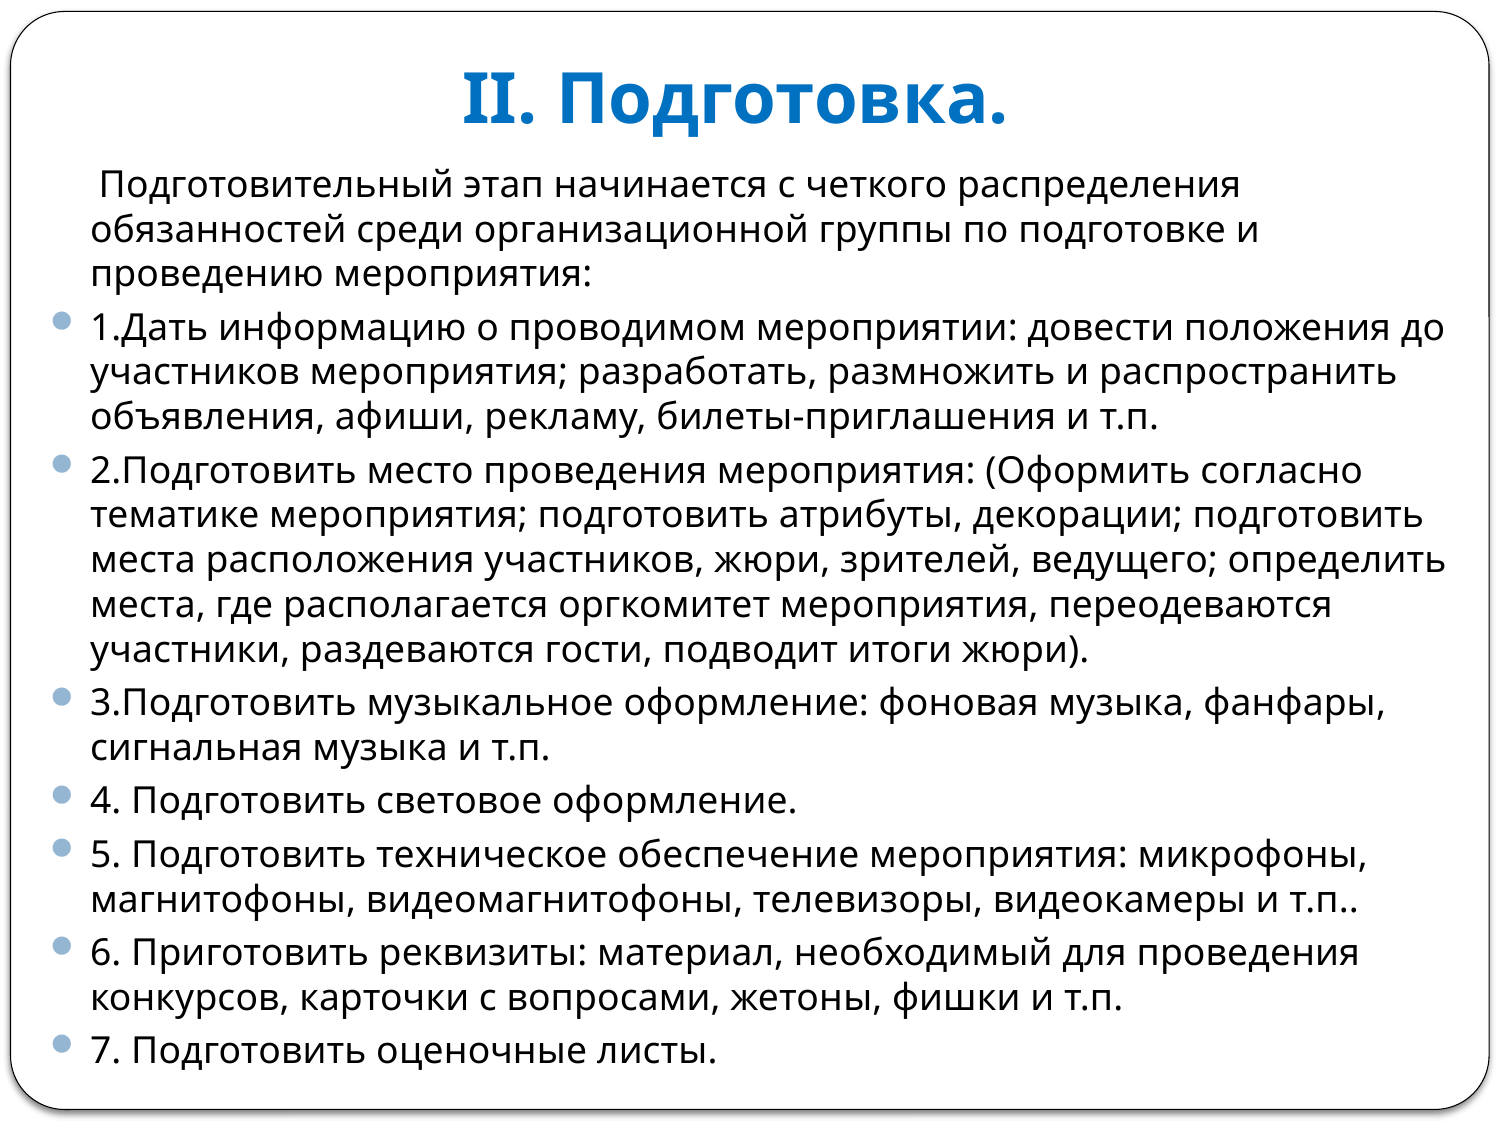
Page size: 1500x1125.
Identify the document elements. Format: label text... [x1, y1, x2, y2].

list Подготовительный этап начинается с четкого распределения обязанностей среди организационной группы по подготовке и проведению мероприятия: 1.Дать информацию о проводимом мероприятии: довести положения до участников мероприятия; разработать, размножить и распространить объявления, афиши, рекламу, билеты-приглашения и т.п. 2.Подготовить место проведения мероприятия: (Оформить согласно тематике мероприятия; подготовить атрибуты, декорации; подготовить места расположения участников, жюри, зрителей, ведущего; определить места, где располагается оргкомитет мероприятия, переодеваются участники, раздеваются гости, подводит итоги жюри). 3.Подготовить музыкальное оформление: фоновая музыка, фанфары, сигнальная музыка и т.п. 4. Подготовить световое оформление. 5. Подготовить техническое обеспечение мероприятия: микрофоны, магнитофоны, видеомагнитофоны, телевизоры, видеокамеры и т.п.. 6. Приготовить реквизиты: материал, необходимый для проведения конкурсов, карточки с вопросами, жетоны, фишки и т.п. 7. Подготовить оценочные листы. [35, 152, 1465, 1125]
title II. Подготовка. [46, 45, 1425, 152]
